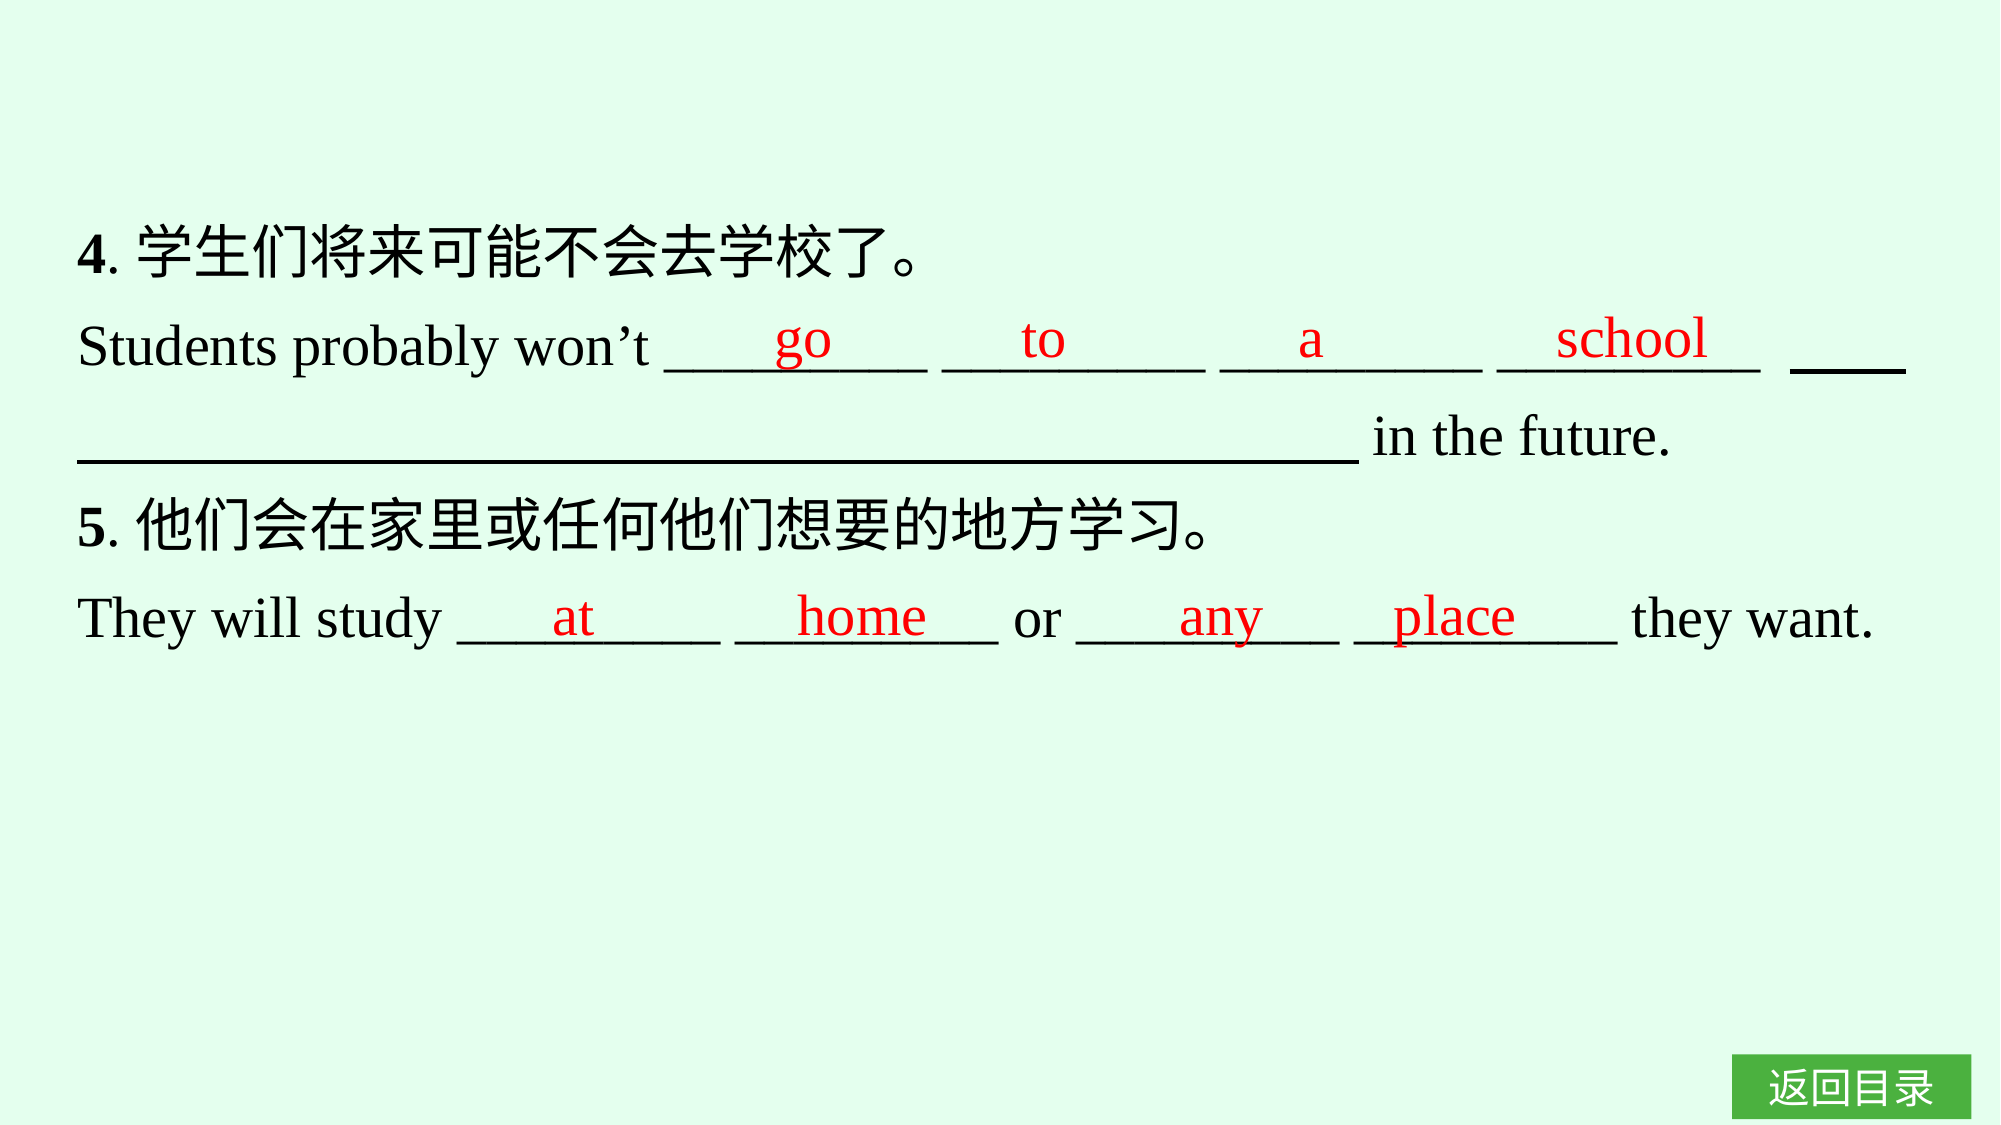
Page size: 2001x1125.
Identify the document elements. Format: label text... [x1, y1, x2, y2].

text_box at home [538, 555, 943, 655]
text_box 4.学生们将来可能不会去学校了。 Students probably won’t _________ _________ _________ _________ in the future. 5.他们会在家里或任何他们想要的地方学习。 They will study _________ _________ or _________ _________ they want. [62, 187, 1938, 657]
text_box go to a school [759, 277, 1725, 377]
text_box any place [1164, 555, 1532, 655]
